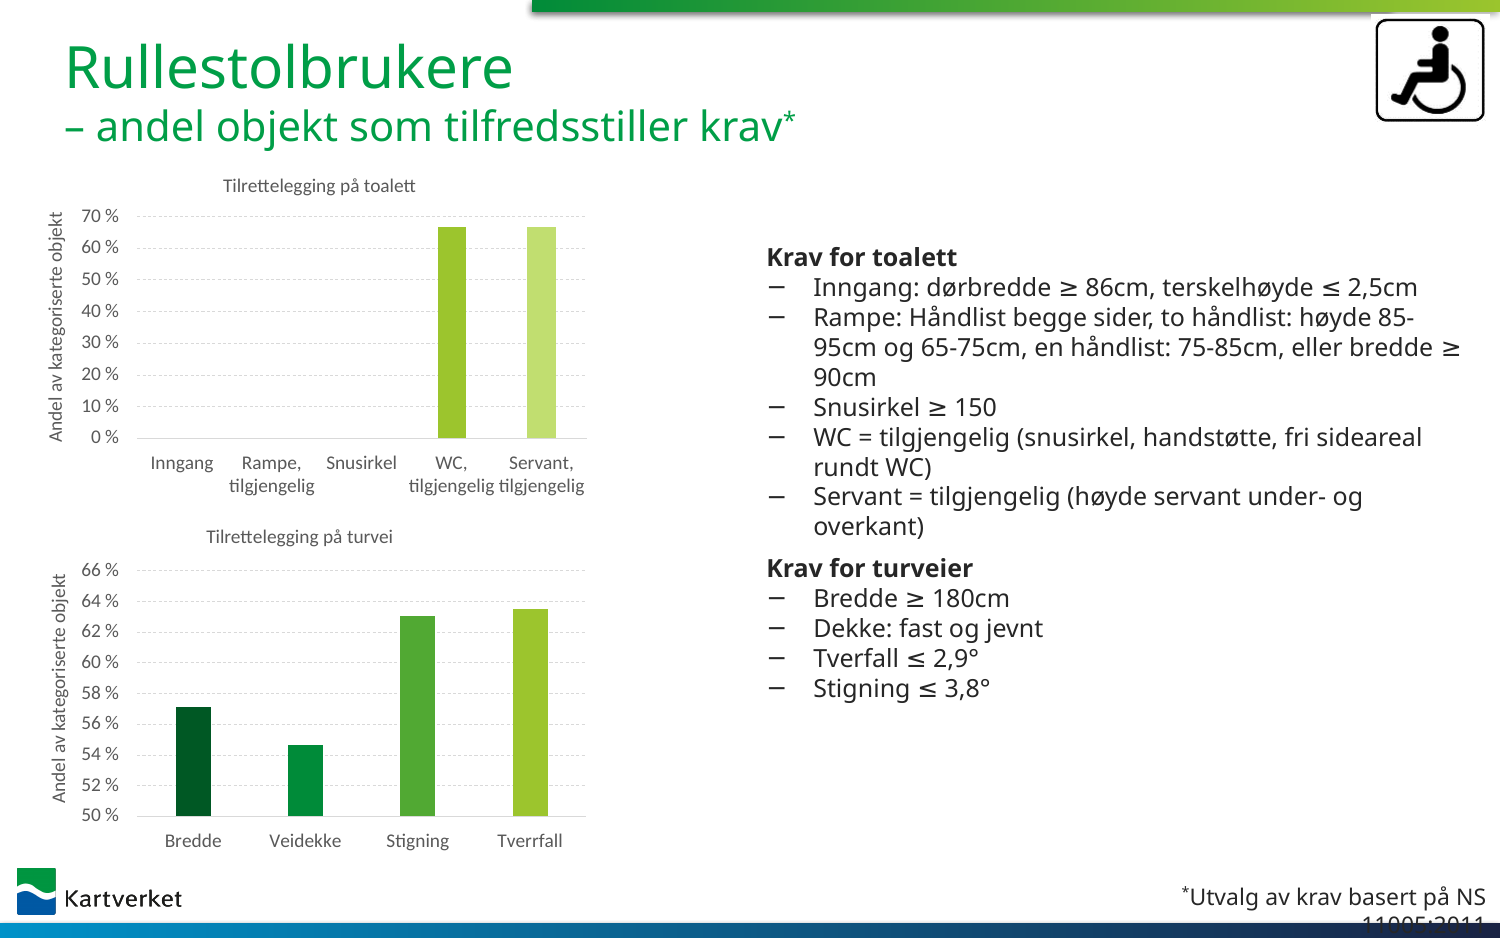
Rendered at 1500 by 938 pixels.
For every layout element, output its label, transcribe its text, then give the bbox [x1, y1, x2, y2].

picture [1371, 13, 1491, 127]
picture [41, 520, 598, 859]
text_box Krav for toalett Inngang: dørbredde ≥ 86cm, terskelhøyde ≤ 2,5cm Rampe: Håndlist begge sider, to håndlist: høyde 85-95cm og 65-75cm, en håndlist: 75-85cm, eller bredde ≥ 90cm Snusirkel ≥ 150 WC = tilgjengelig (snusirkel, handstøtte, fri sideareal rundt WC) Servant = tilgjengelig (høyde servant under- og overkant) [751, 234, 1483, 545]
picture [41, 166, 598, 505]
text_box *Utvalg av krav basert på NS 11005:2011 [1068, 873, 1500, 938]
text_box Krav for turveier Bredde ≥ 180cm Dekke: fast og jevnt Tverfall ≤ 2,9° Stigning ≤ 3,8° [751, 545, 1483, 710]
text_box Rullestolbrukere – andel objekt som tilfredsstiller krav* [49, 14, 1431, 158]
